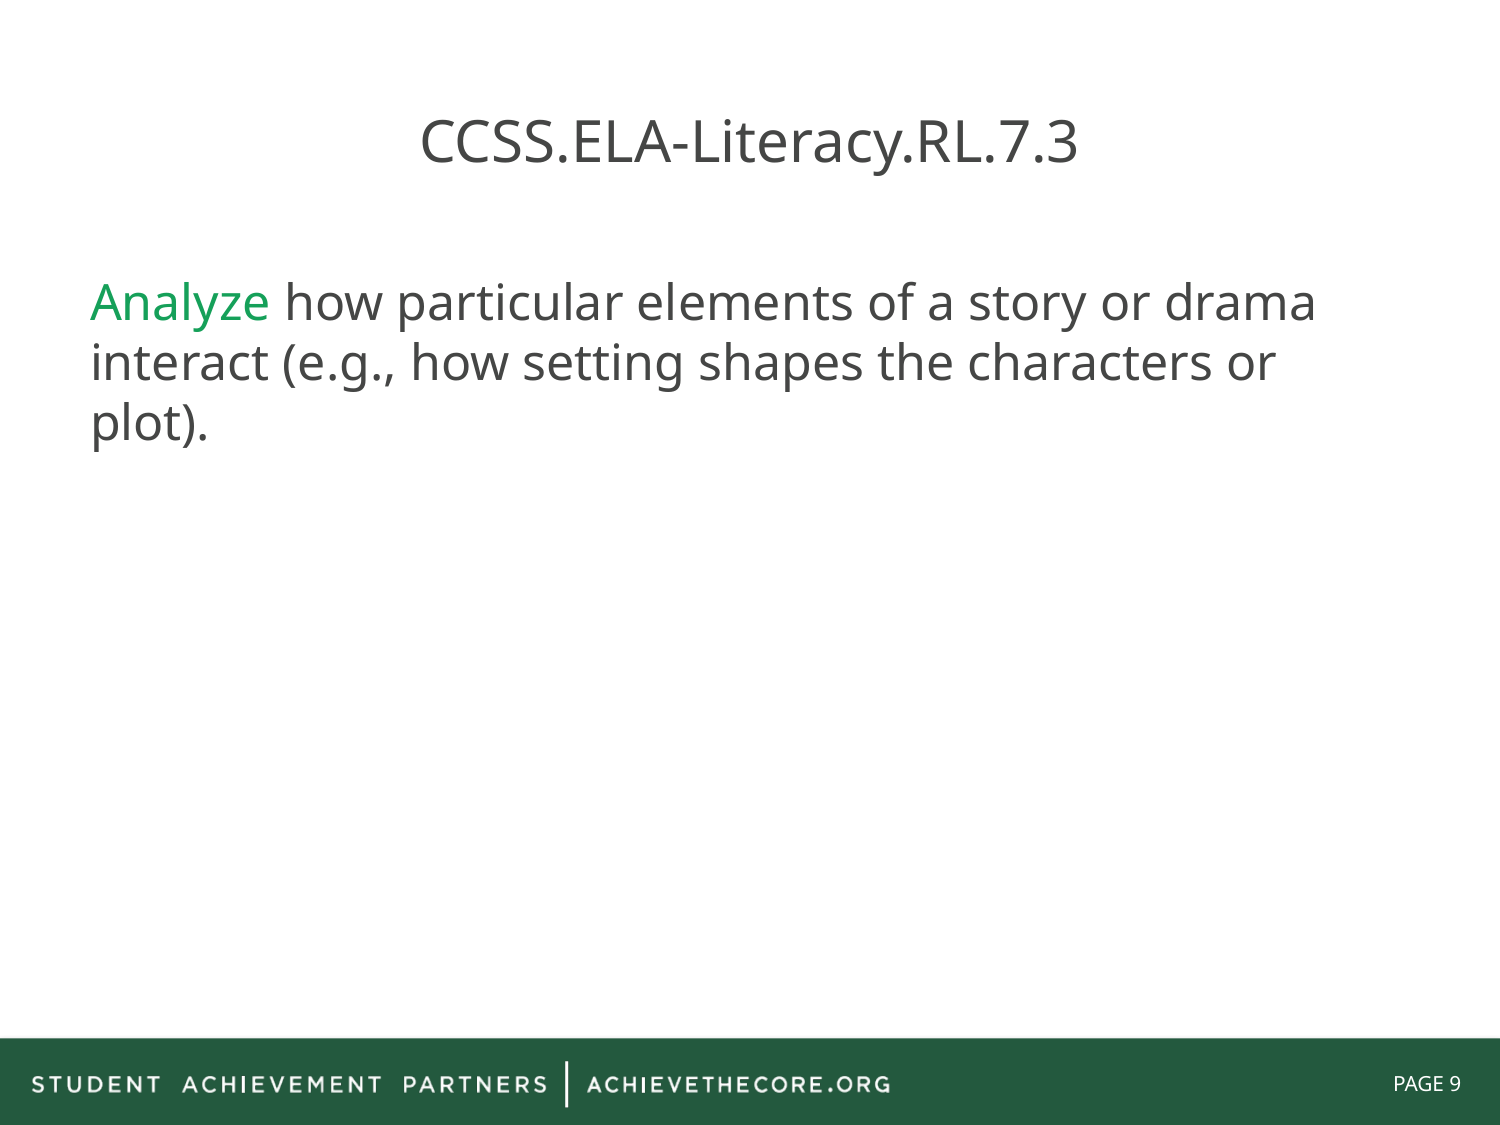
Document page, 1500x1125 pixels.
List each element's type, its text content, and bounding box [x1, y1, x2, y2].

title CCSS.ELA-Literacy.RL.7.3 [75, 45, 1425, 233]
list Analyze how particular elements of a story or drama interact (e.g., how setting shapes the characters or plot). [75, 262, 1425, 1005]
